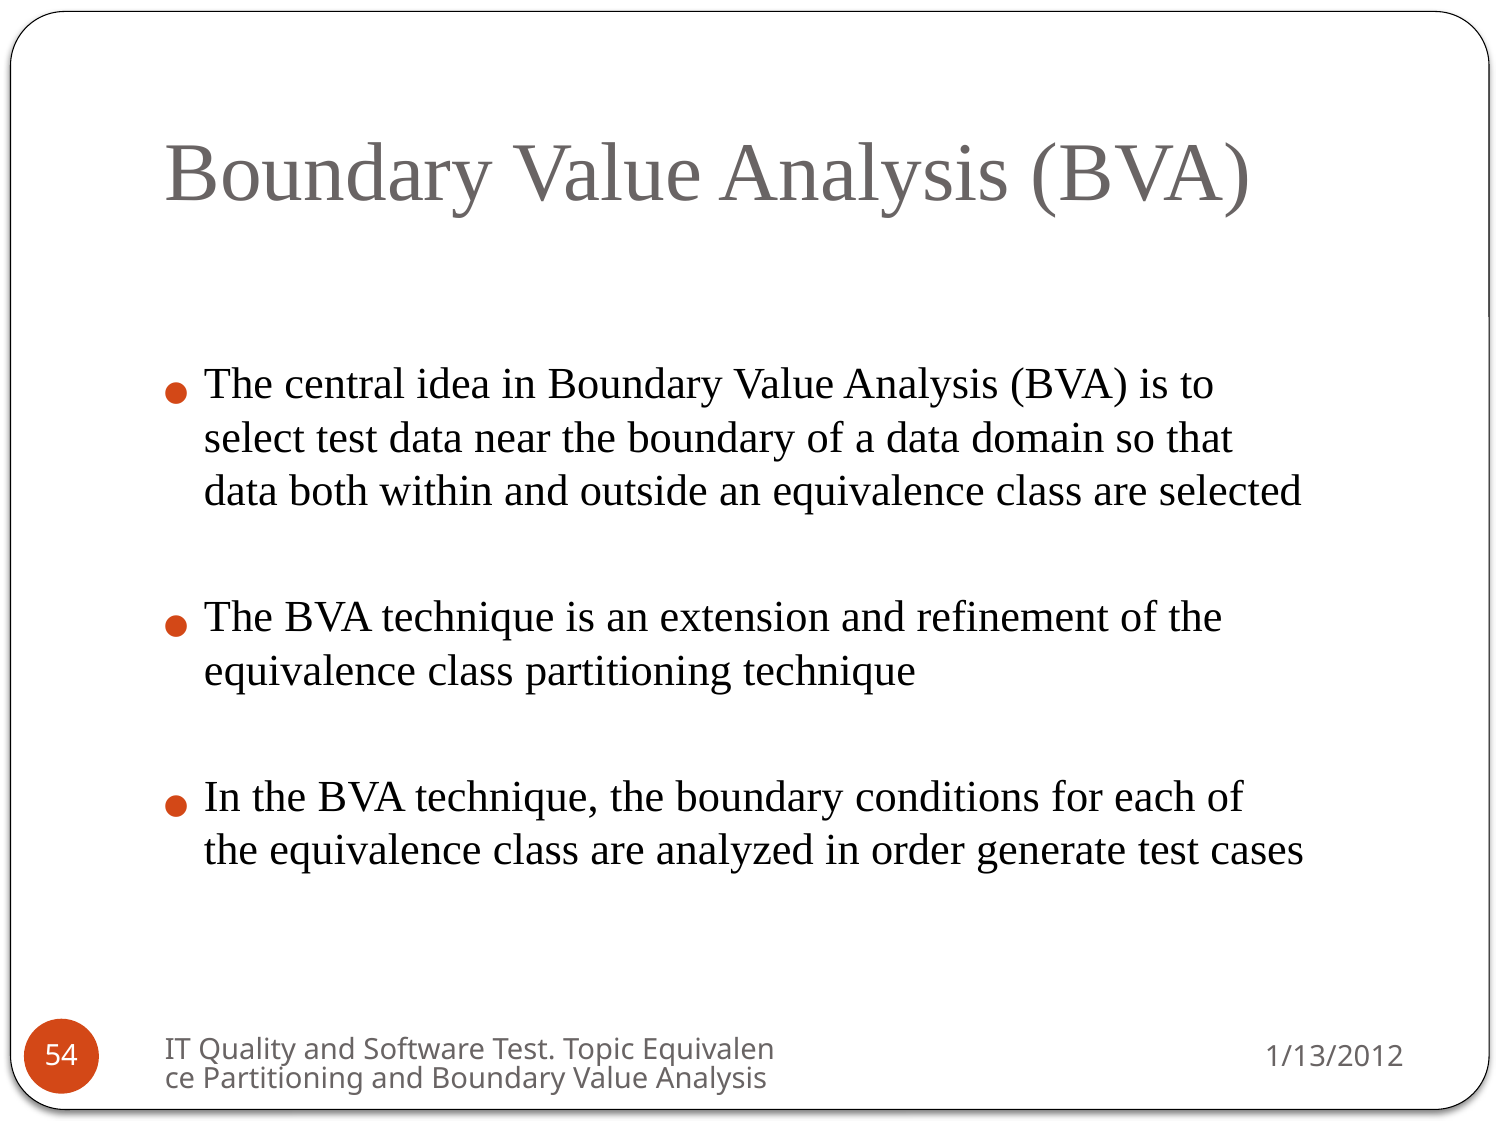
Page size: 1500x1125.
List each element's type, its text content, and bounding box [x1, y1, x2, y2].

footer IT Quality and Software Test. Topic Equivalence Partitioning and Boundary Value Analysis [150, 1012, 800, 1088]
title Boundary Value Analysis (BVA) [150, 45, 1425, 233]
slide_number 54 [23, 1018, 99, 1094]
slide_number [1012, 1015, 1419, 1094]
list The central idea in Boundary Value Analysis (BVA) is to select test data near the boundary of a data domain so that data both within and outside an equivalence class are selected The BVA technique is an extension and refinement of the equivalence class partitioning technique In the BVA technique, the boundary conditions for each of the equivalence class are analyzed in order generate test cases [152, 234, 1325, 1008]
